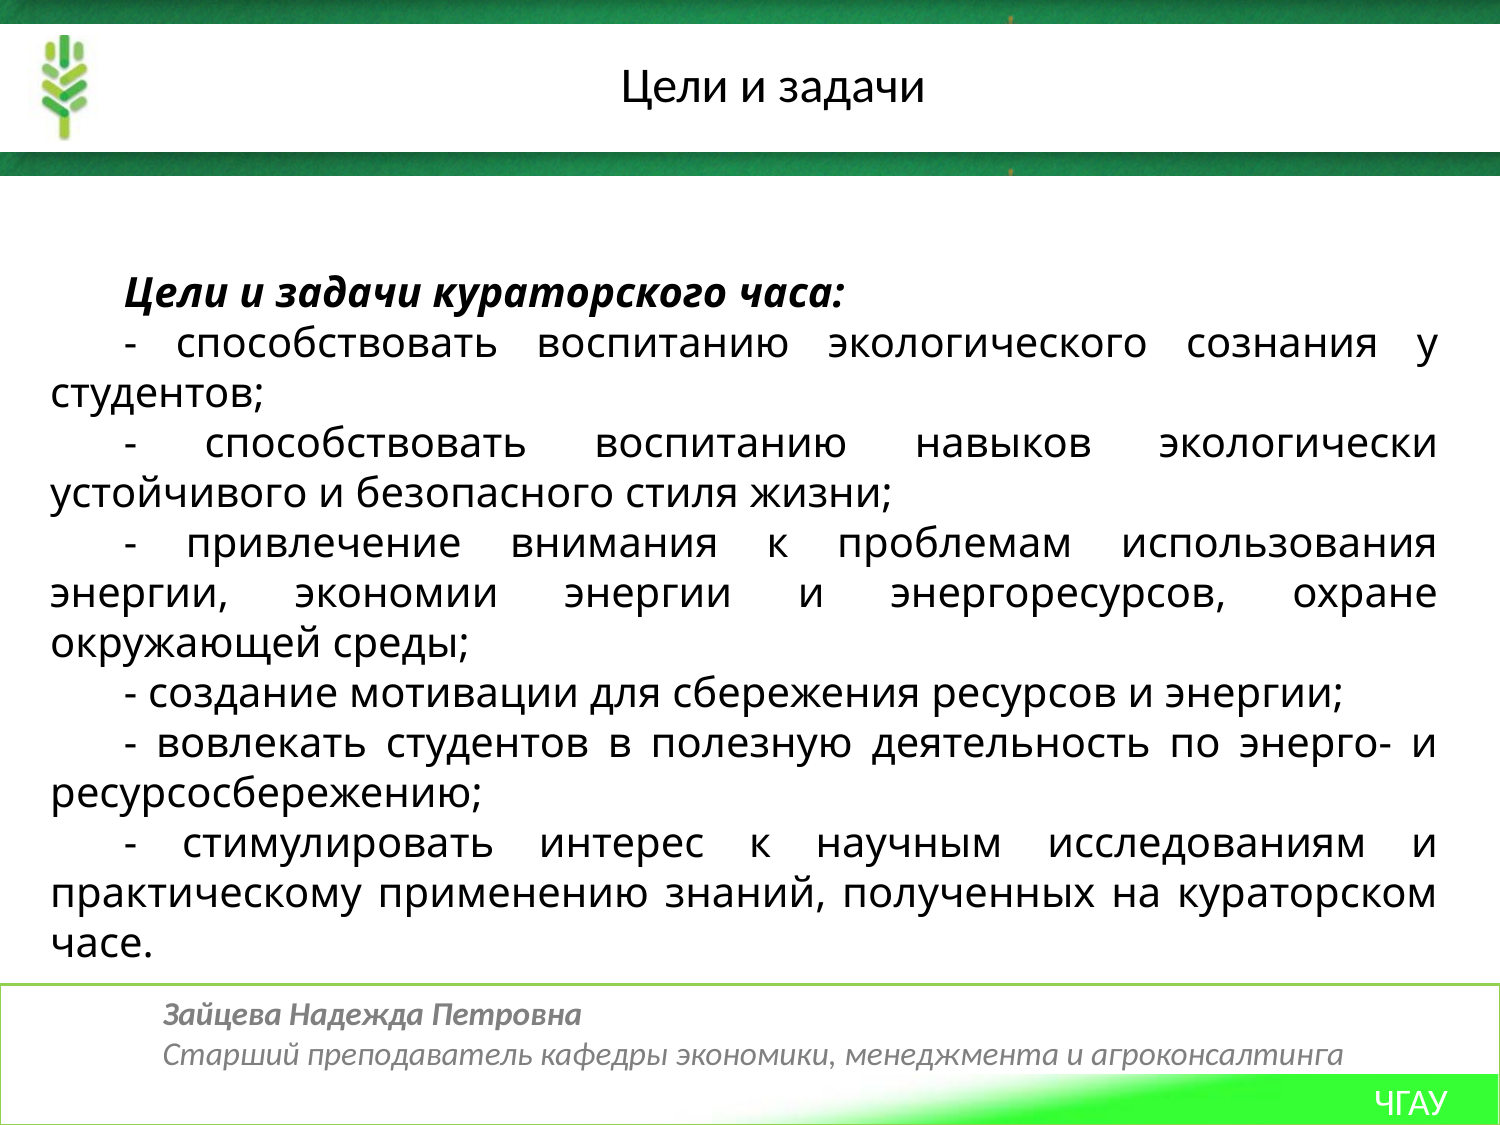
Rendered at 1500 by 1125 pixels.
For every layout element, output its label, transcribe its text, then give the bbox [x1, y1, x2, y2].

picture [0, 152, 1500, 177]
picture [0, 0, 1500, 24]
picture [11, 34, 118, 141]
title Цели и задачи [119, 35, 1454, 129]
list Цели и задачи кураторского часа: - способствовать воспитанию экологического сознания у студентов; - способствовать воспитанию навыков экологически устойчивого и безопасного стиля жизни; - привлечение внимания к проблемам использования энергии, экономии энергии и энергоресурсов, охране окружающей среды; - создание мотивации для сбережения ресурсов и энергии; - вовлекать студентов в полезную деятельность по энерго- и ресурсосбережению; - стимулировать интерес к научным исследованиям и практическому применению знаний, полученных на кураторском часе. [35, 257, 1454, 961]
text_box Зайцева Надежда Петровна Старший преподаватель кафедры экономики, менеджмента и агроконсалтинга [0, 984, 1500, 1125]
picture [304, 1074, 1500, 1125]
